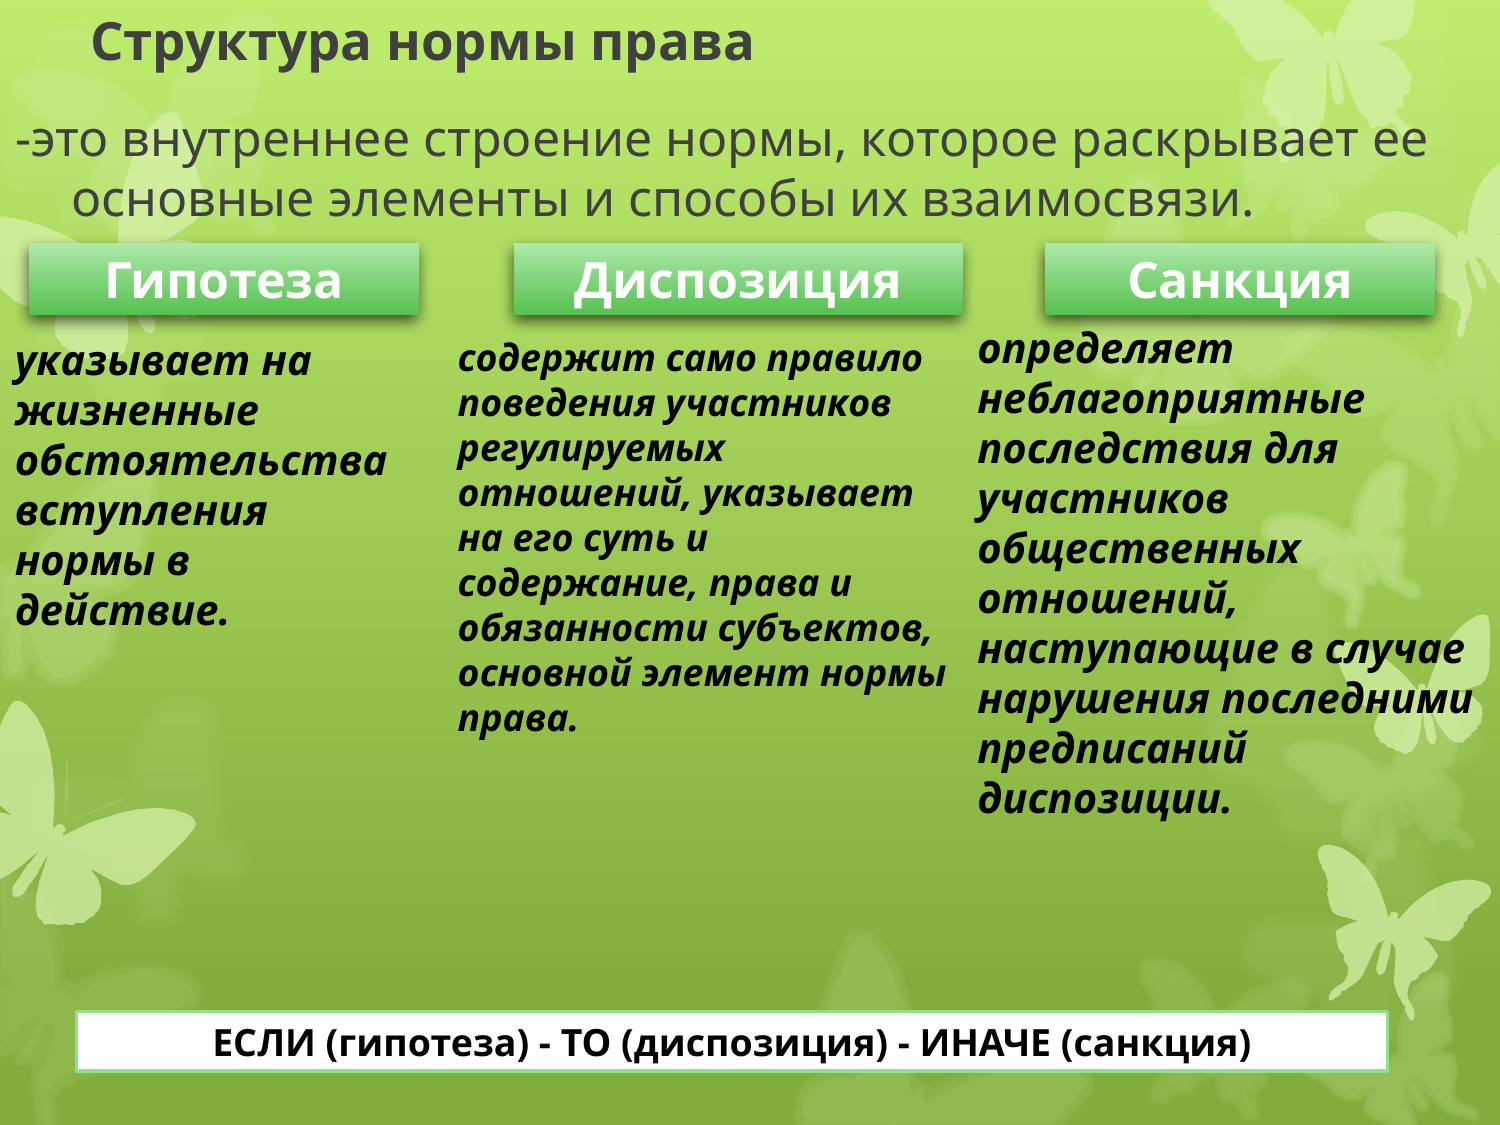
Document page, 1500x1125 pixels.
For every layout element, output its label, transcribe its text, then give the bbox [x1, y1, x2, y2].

text_box ЕСЛИ (гипотеза) - ТО (диспозиция) - ИНАЧЕ (санкция) [75, 1010, 1389, 1073]
text_box Санкция [1045, 243, 1436, 314]
text_box содержит само правило поведения участников регулируемых отношений, указывает на его суть и содержание, права и обязанности субъектов, основной элемент нормы права. [442, 326, 962, 746]
text_box указывает на жизненные обстоятельства вступления нормы в действие. [0, 326, 408, 642]
title Структура нормы права [75, 0, 1425, 78]
list -это внутреннее строение нормы, которое раскрывает ее основные элементы и способы их взаимосвязи. [0, 78, 1500, 256]
text_box Диспозиция [513, 243, 963, 315]
text_box Гипотеза [29, 243, 420, 315]
text_box определяет неблагоприятные последствия для участников общественных отношений, наступающие в случае нарушения последними предписаний диспозиции. [962, 314, 1500, 830]
